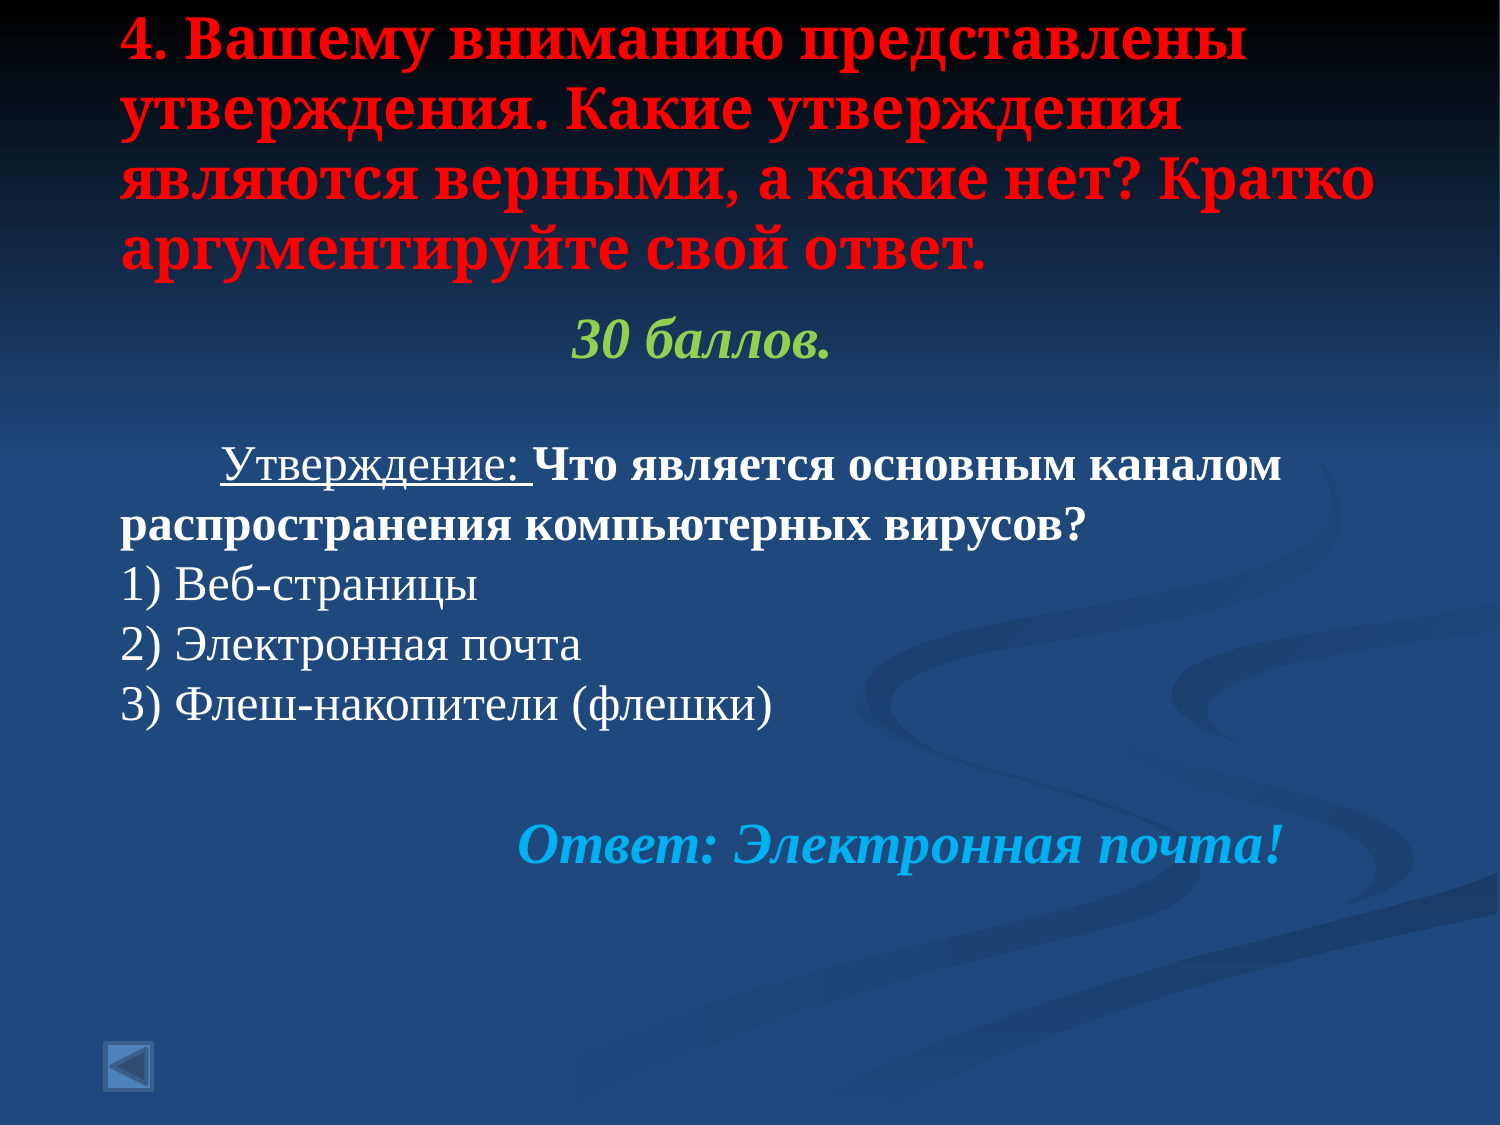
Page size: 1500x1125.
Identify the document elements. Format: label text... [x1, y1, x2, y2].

text_box [103, 1041, 154, 1092]
text_box 30 баллов. Утверждение: Что является основным каналом распространения компьютерных вирусов? 1) Веб-страницы 2) Электронная почта 3) Флеш-накопители (флешки) Ответ: Электронная почта! [105, 292, 1301, 953]
title 4. Вашему вниманию представлены утверждения. Какие утверждения являются верными, а какие нет? Кратко аргументируйте свой ответ. [104, 136, 1456, 325]
